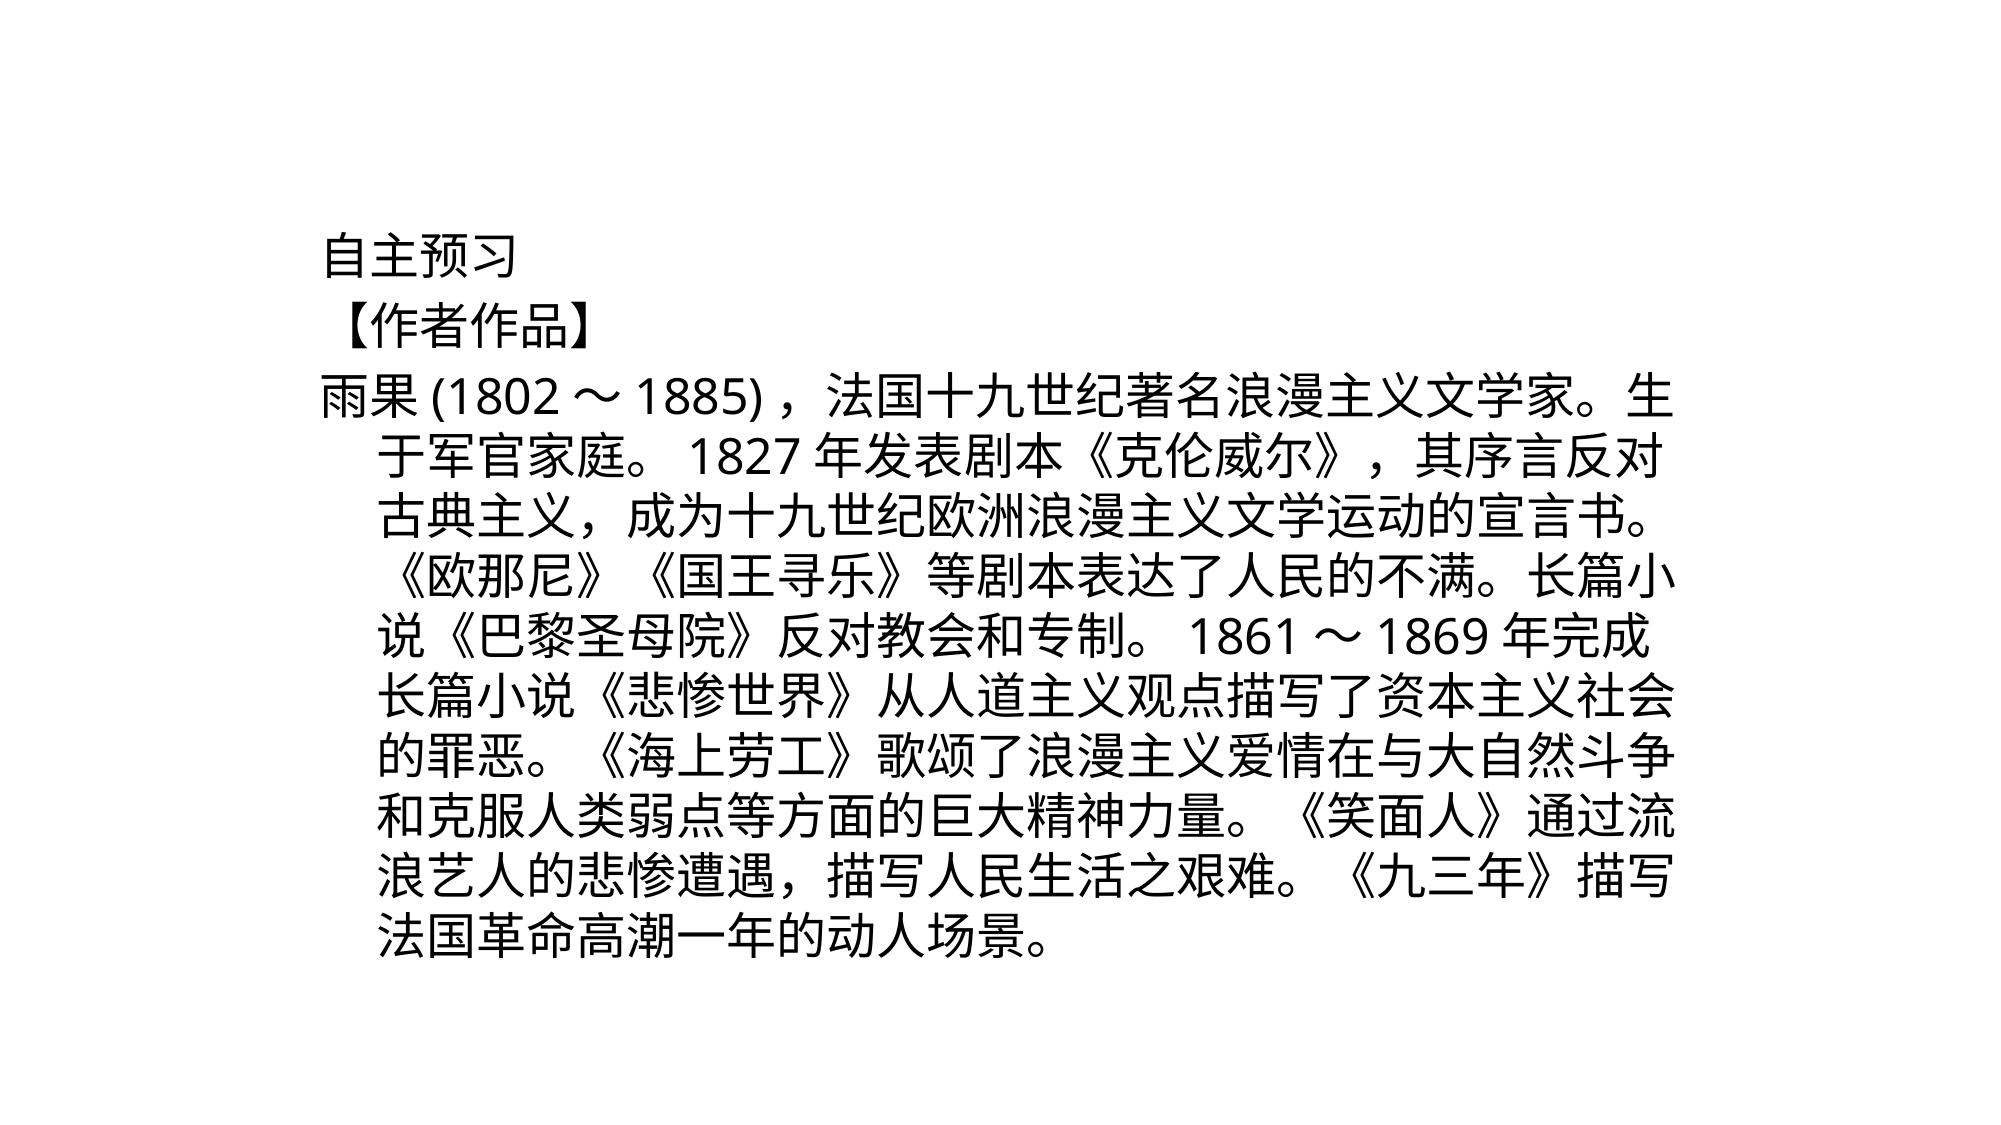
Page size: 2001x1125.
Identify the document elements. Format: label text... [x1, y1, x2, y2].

list 自主预习 【作者作品】 雨果(1802～1885)，法国十九世纪著名浪漫主义文学家。生于军官家庭。1827年发表剧本《克伦威尔》，其序言反对古典主义，成为十九世纪欧洲浪漫主义文学运动的宣言书。《欧那尼》《国王寻乐》等剧本表达了人民的不满。长篇小说《巴黎圣母院》反对教会和专制。1861～1869年完成长篇小说《悲惨世界》从人道主义观点描写了资本主义社会的罪恶。《海上劳工》歌颂了浪漫主义爱情在与大自然斗争和克服人类弱点等方面的巨大精神力量。《笑面人》通过流浪艺人的悲惨遭遇，描写人民生活之艰难。《九三年》描写法国革命高潮一年的动人场景。 [304, 216, 1696, 972]
